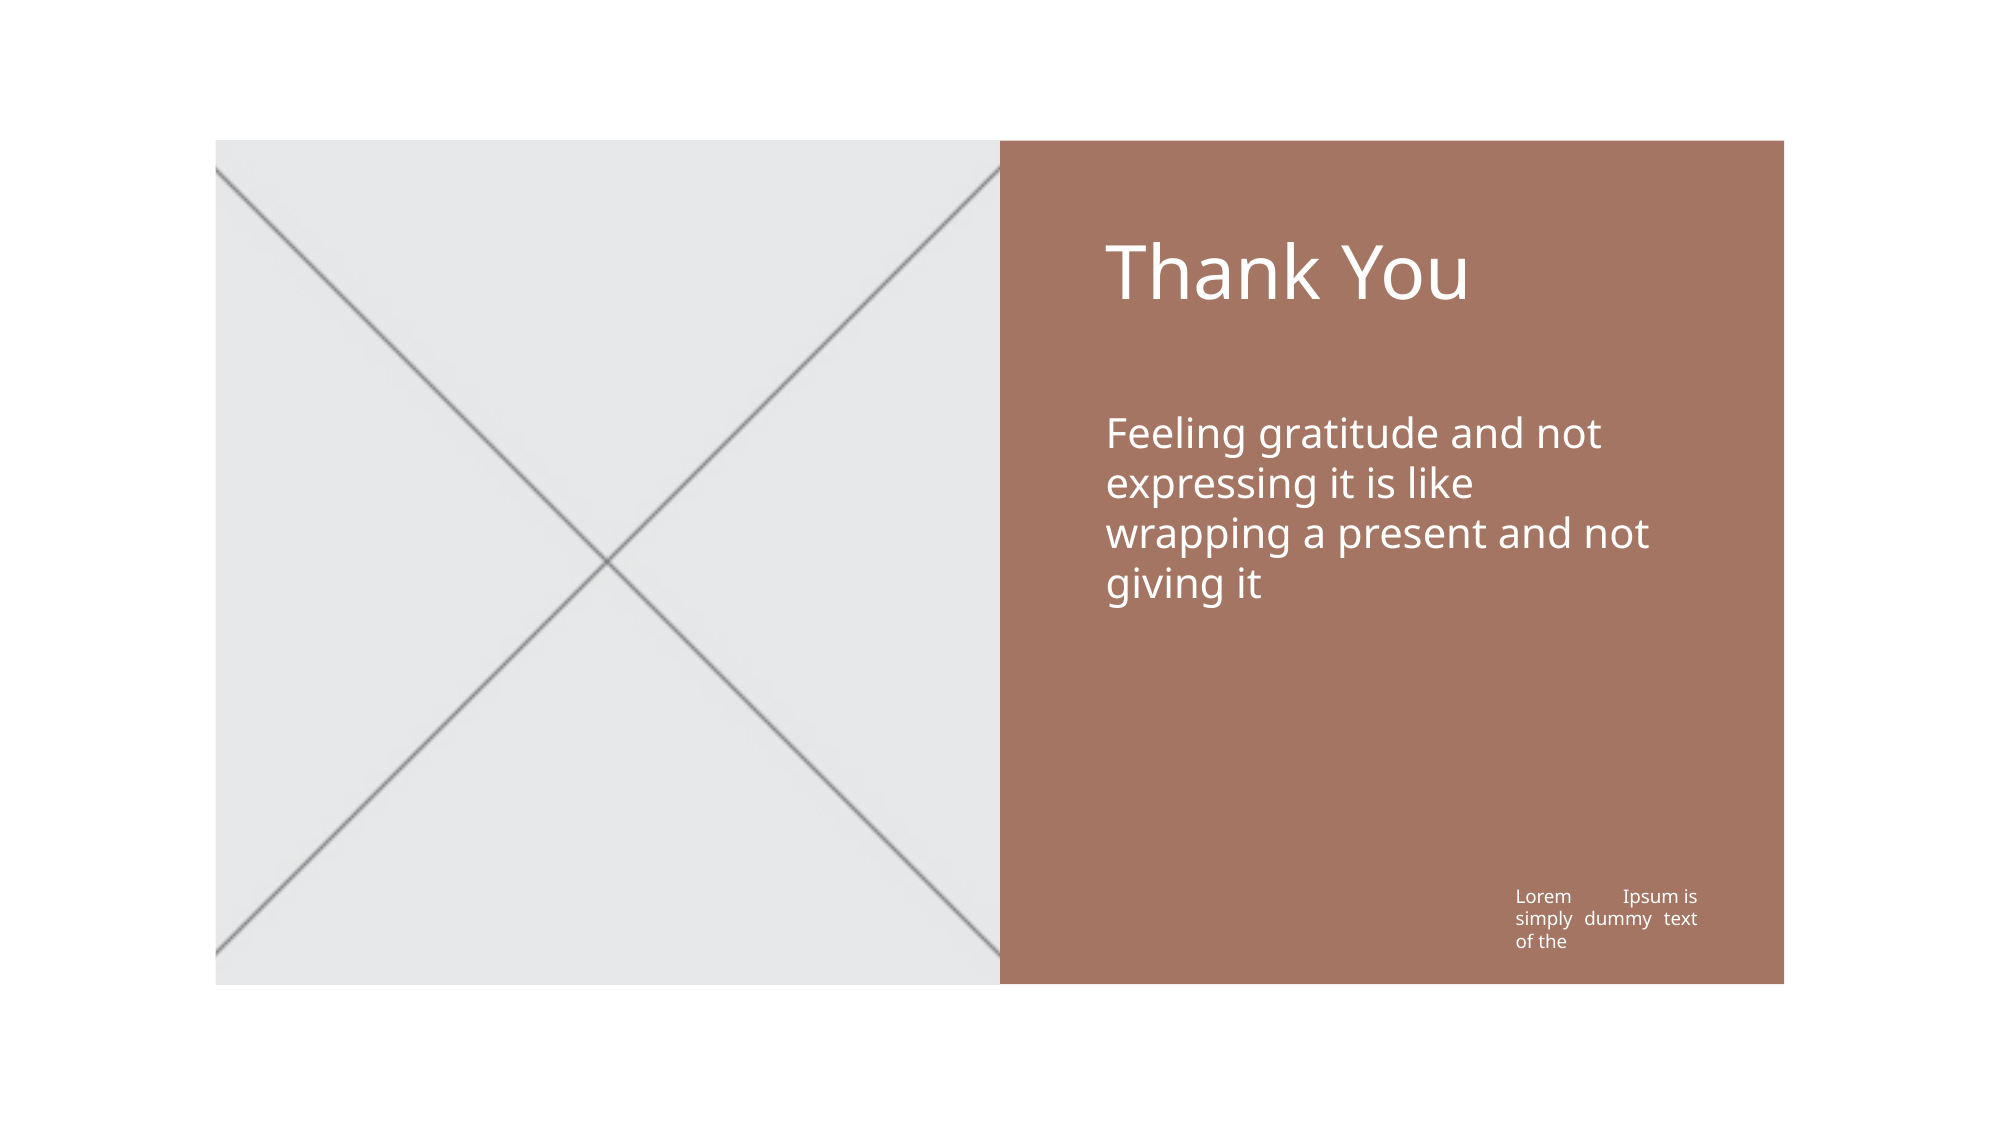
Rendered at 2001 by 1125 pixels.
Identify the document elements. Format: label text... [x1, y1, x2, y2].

text_box Thank You [1090, 201, 1976, 339]
picture [215, 140, 1001, 985]
text_box [1001, 140, 1785, 985]
text_box Lorem Ipsum is simply dummy text of the [1500, 876, 1713, 960]
text_box Feeling gratitude and not expressing it is like wrapping a present and not giving it [1090, 398, 1666, 614]
